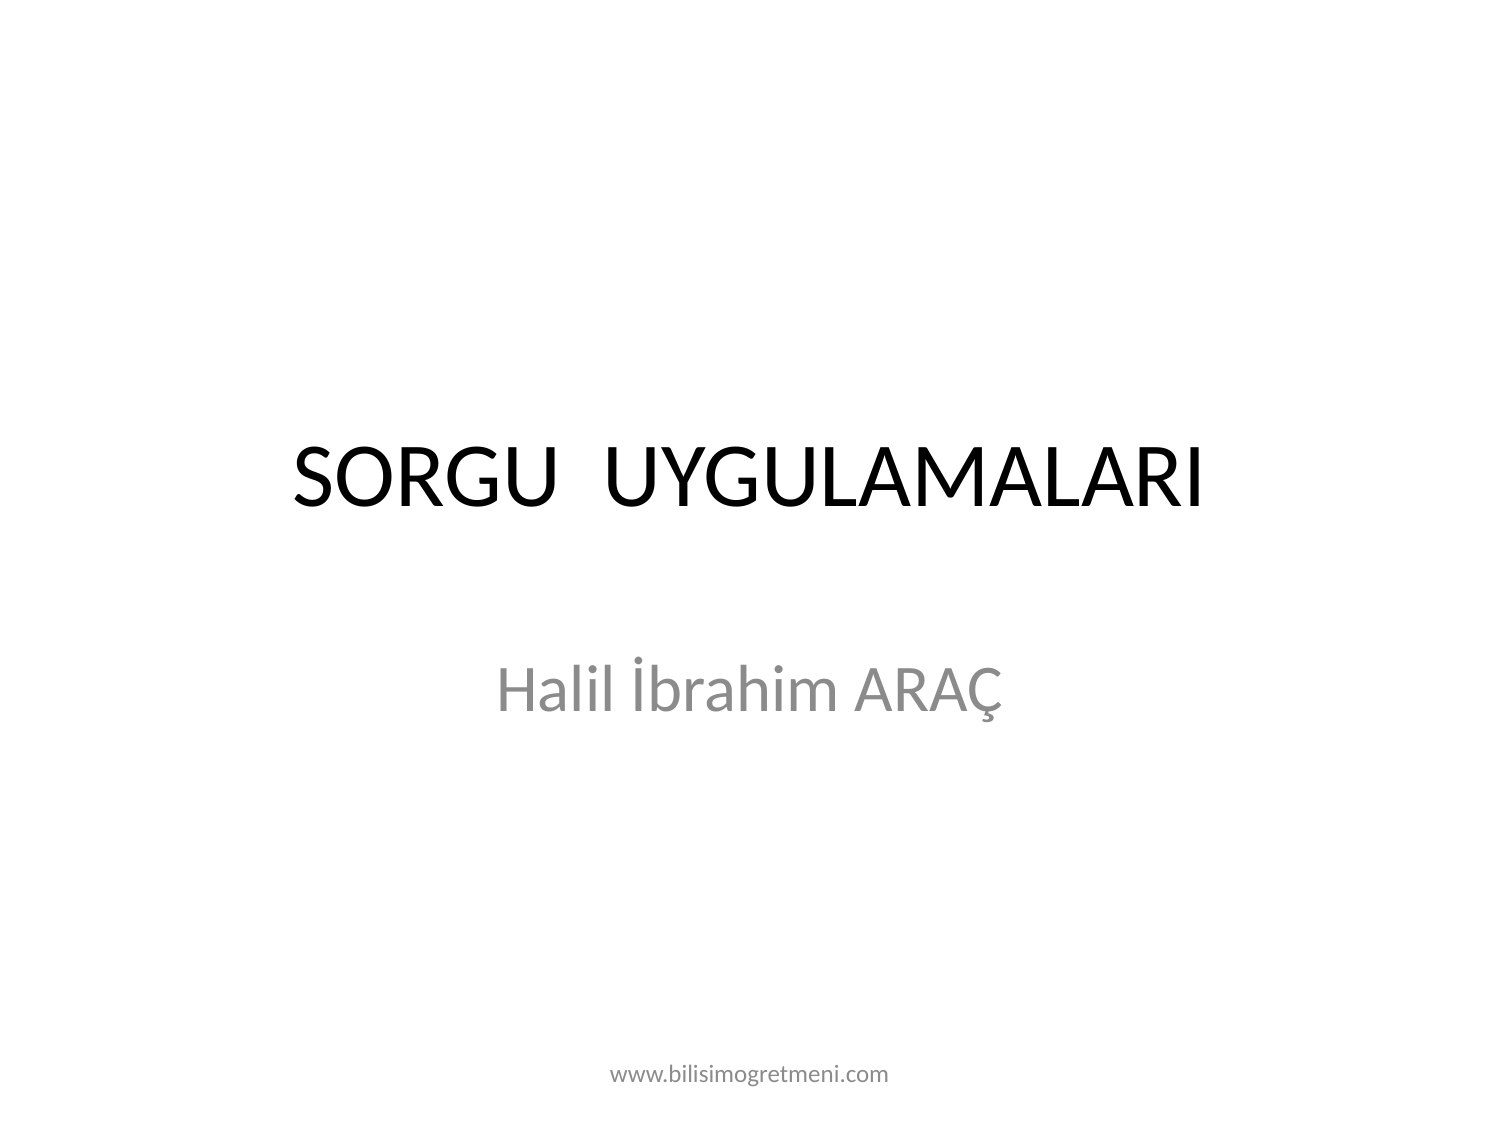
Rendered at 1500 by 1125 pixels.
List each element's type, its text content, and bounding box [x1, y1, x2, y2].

footer www.bilisimogretmeni.com [512, 1042, 988, 1103]
subtitle Halil İbrahim ARAÇ [225, 637, 1275, 925]
title SORGU UYGULAMALARI [112, 349, 1388, 591]
